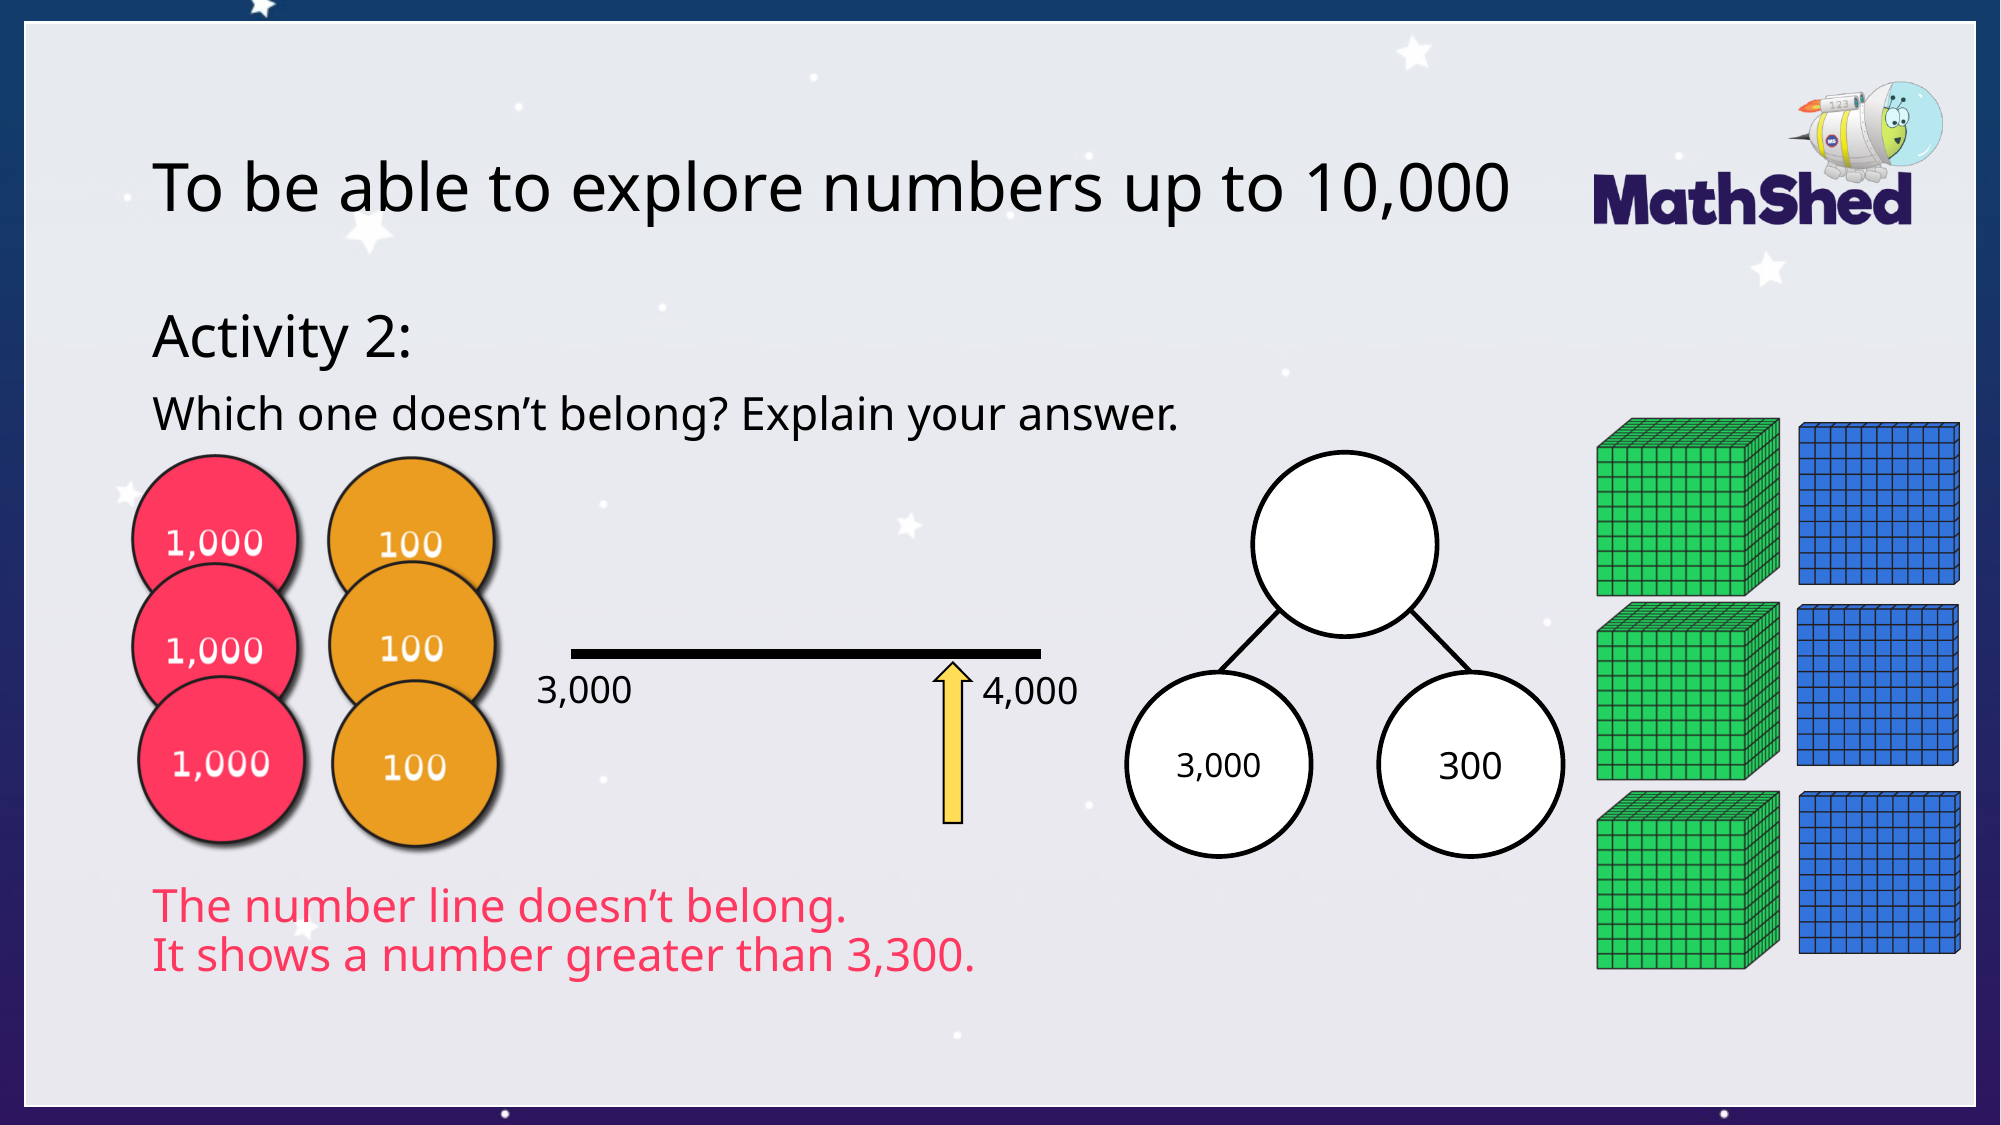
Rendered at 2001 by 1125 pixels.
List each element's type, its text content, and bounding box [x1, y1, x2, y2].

text_box [931, 661, 974, 825]
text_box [1410, 609, 1471, 673]
title To be able to explore numbers up to 10,000 [137, 81, 1578, 299]
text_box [1218, 609, 1280, 673]
text_box 3,000 [521, 658, 648, 719]
picture [0, 0, 2001, 1125]
text_box 300 [1377, 671, 1565, 858]
text_box 4,000 [967, 660, 1094, 720]
text_box [1251, 451, 1439, 638]
list Activity 2: Which one doesn’t belong? Explain your answer. The number line doesn’t belong. It shows a number greater than 3,300. [137, 299, 1863, 1014]
text_box [571, 649, 1041, 659]
text_box 3,000 [1125, 671, 1313, 858]
